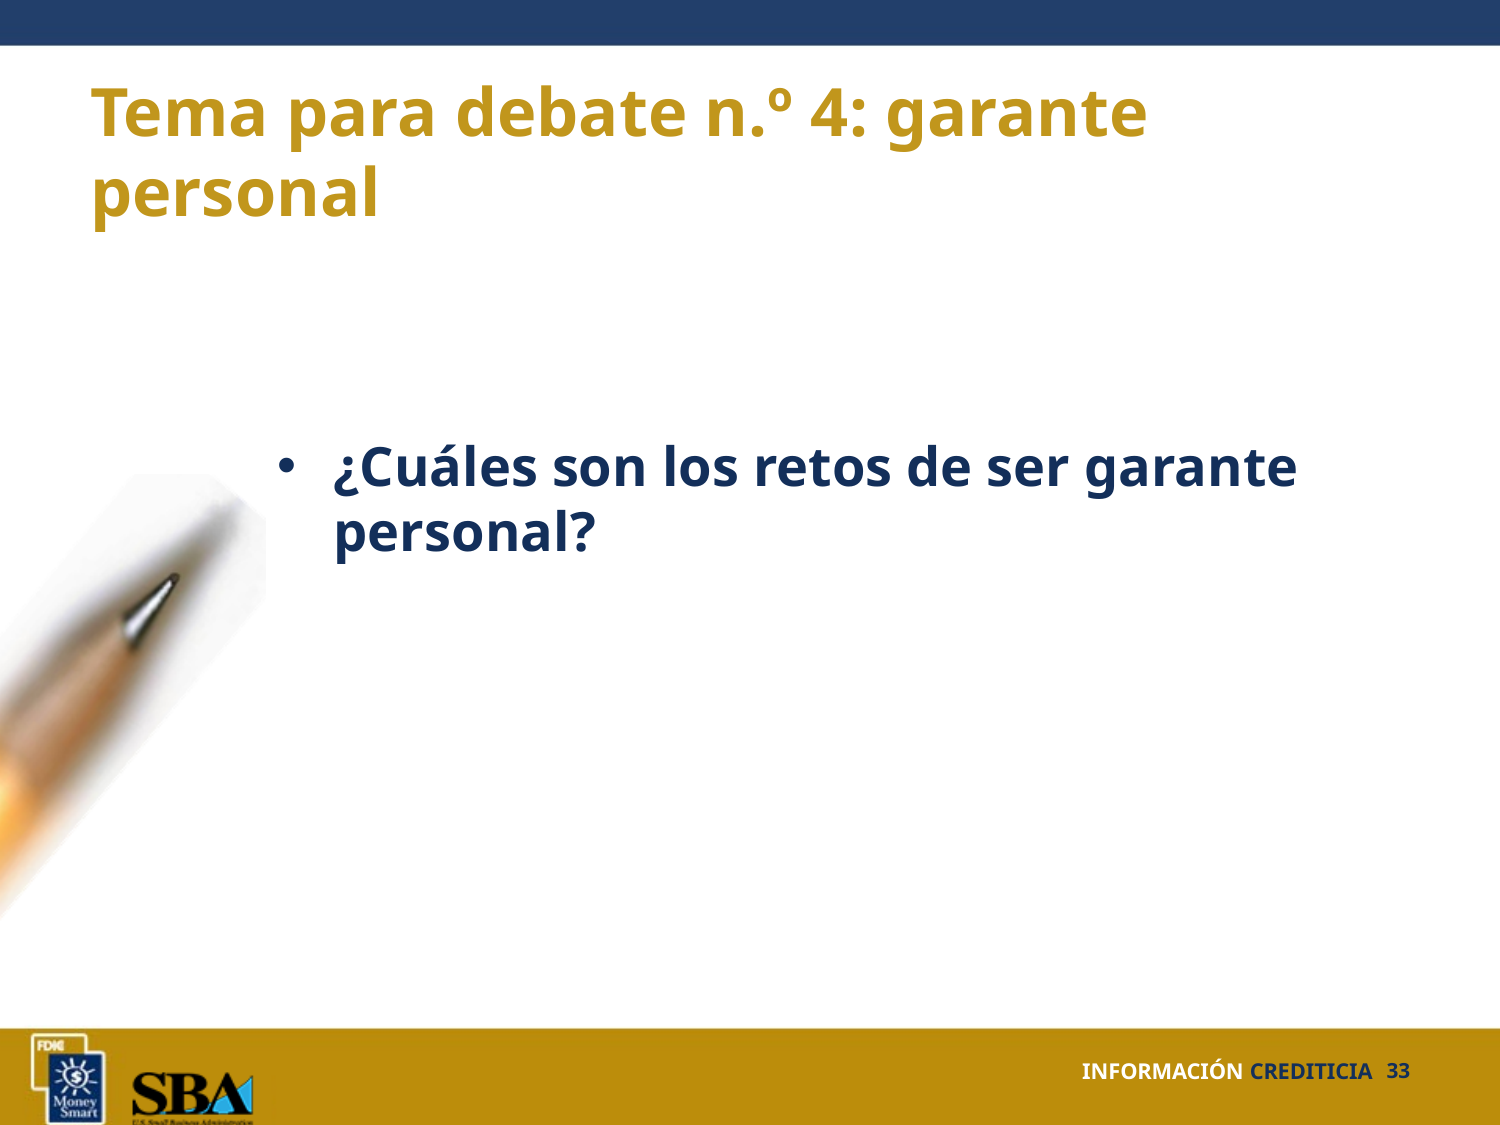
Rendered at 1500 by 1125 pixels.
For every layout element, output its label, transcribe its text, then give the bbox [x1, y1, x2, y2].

picture [0, 0, 1500, 1125]
list ¿Cuáles son los retos de ser garante personal? [262, 424, 1426, 951]
title Tema para debate n.º 4: garante personal [74, 62, 1426, 163]
